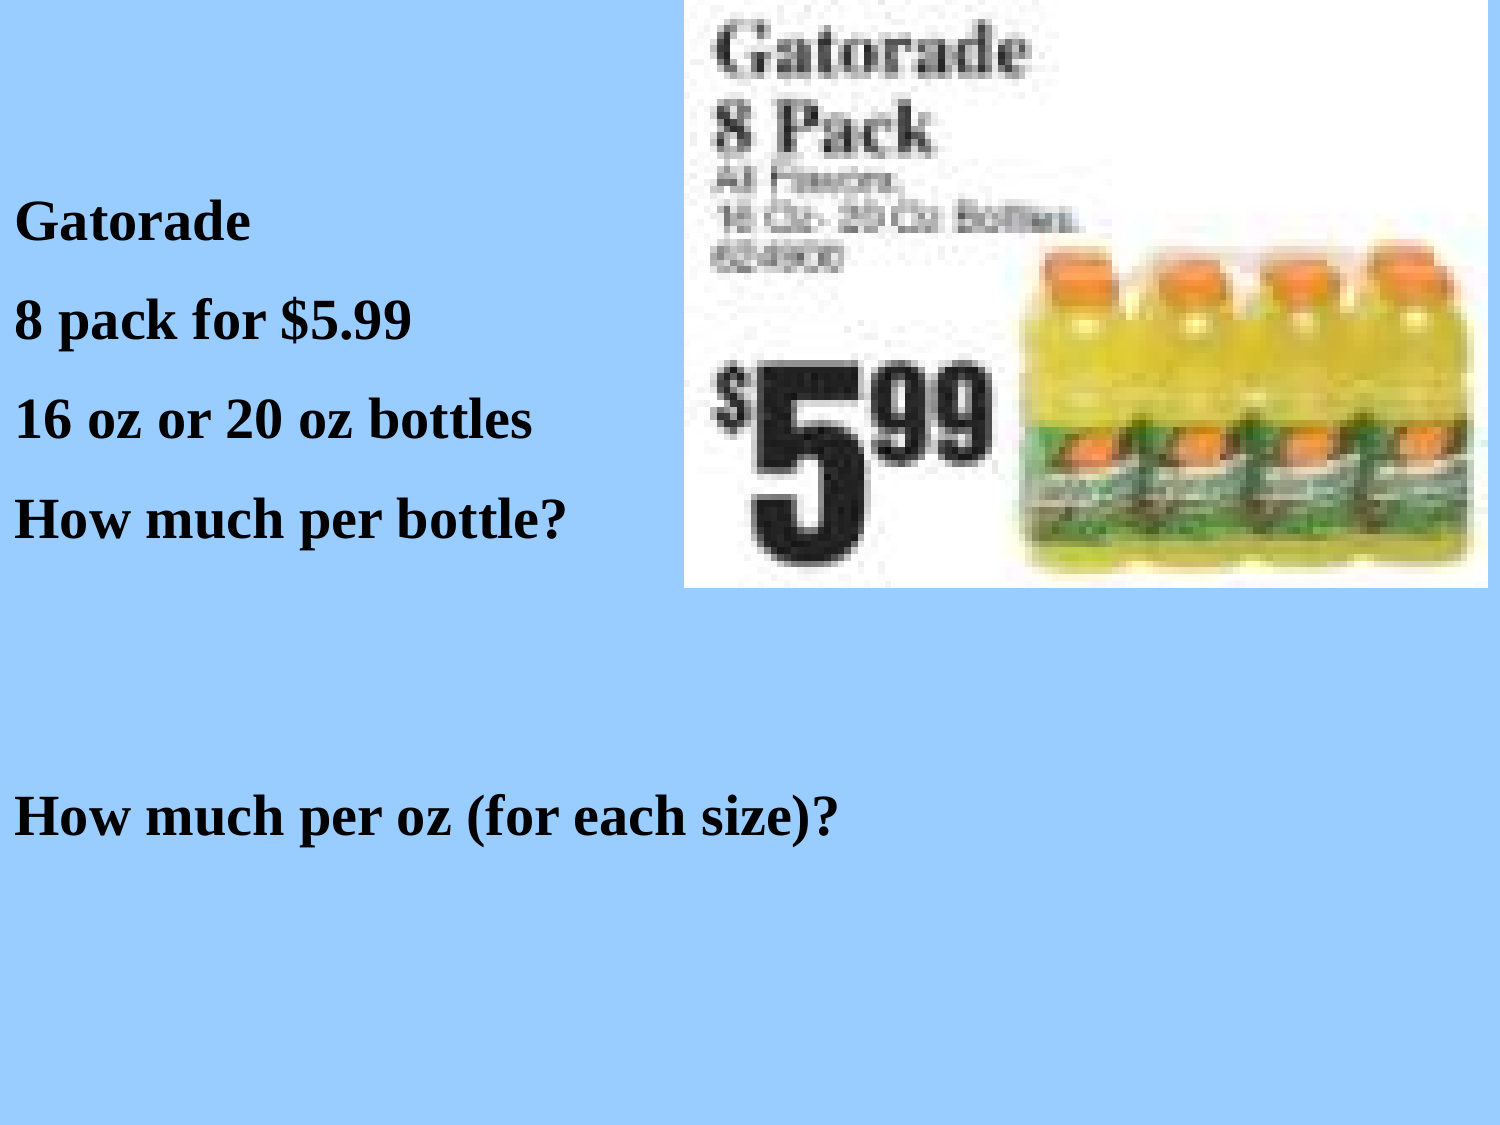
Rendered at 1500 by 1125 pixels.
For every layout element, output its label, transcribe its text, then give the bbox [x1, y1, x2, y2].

text_box Gatorade 8 pack for $5.99 16 oz or 20 oz bottles How much per bottle? How much per oz (for each size)? [0, 174, 1425, 855]
picture [684, 0, 1488, 588]
